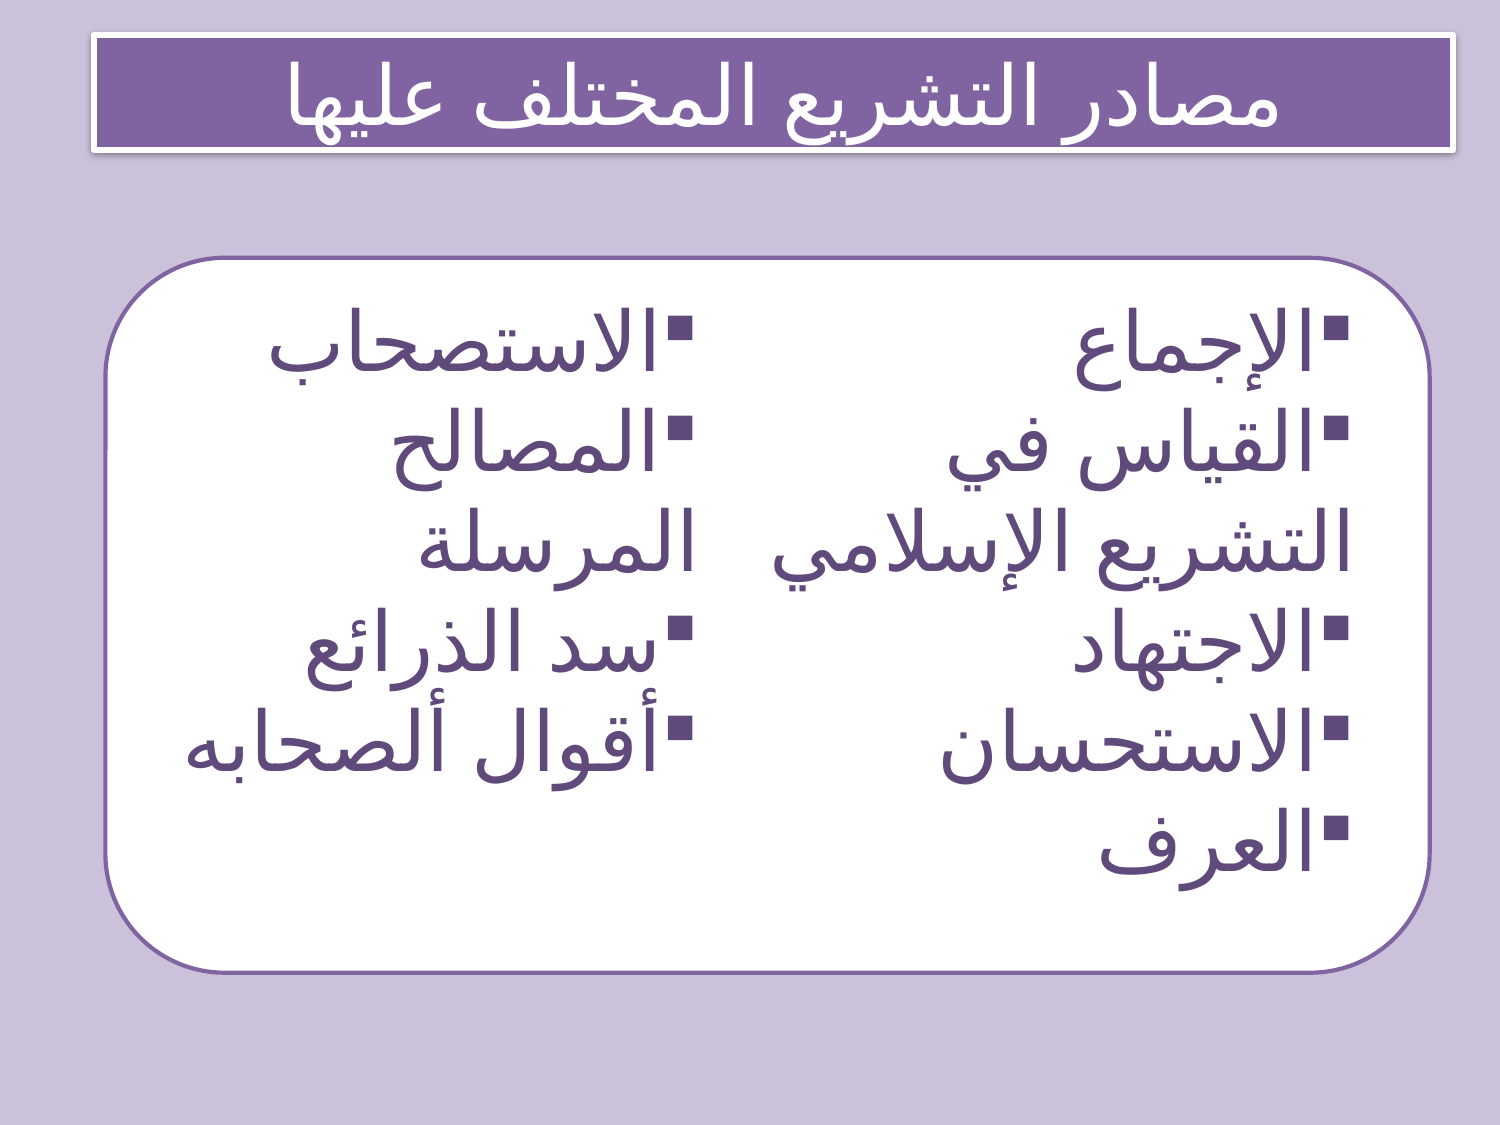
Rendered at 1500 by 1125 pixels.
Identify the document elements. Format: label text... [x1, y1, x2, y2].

text_box [103, 796, 679, 975]
text_box الاستصحاب المصالح المرسلة سد الذرائع أقوال ألصحابه [93, 281, 715, 796]
text_box الإجماع القياس في التشريع الإسلامي الاجتهاد الاستحسان العرف [679, 281, 1371, 996]
text_box [150, 255, 1432, 959]
text_box مصادر التشريع المختلف عليها [91, 32, 1456, 153]
